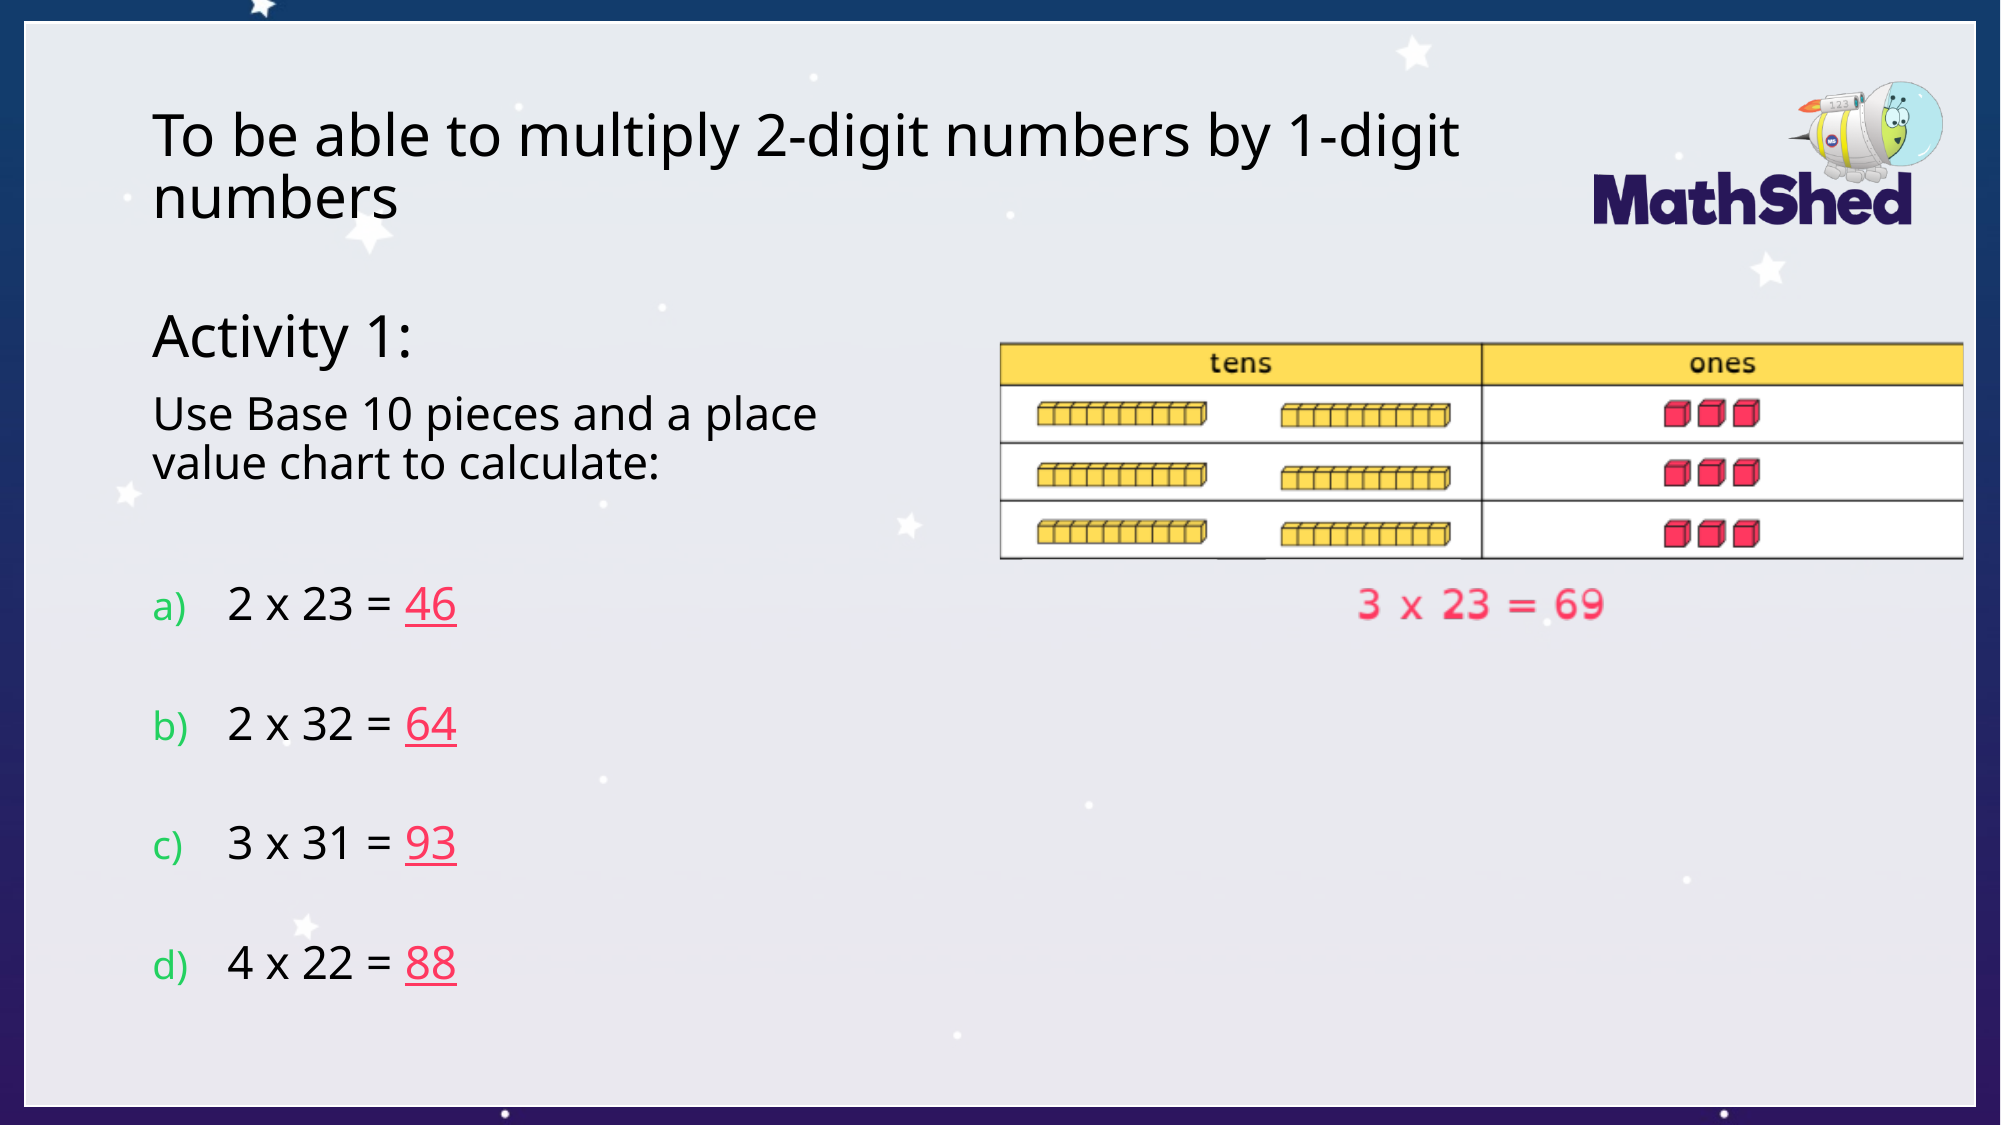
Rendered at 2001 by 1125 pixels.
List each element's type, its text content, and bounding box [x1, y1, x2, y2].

title To be able to multiply 2-digit numbers by 1-digit numbers [137, 59, 1578, 278]
list Activity 1: Use Base 10 pieces and a place value chart to calculate: 2 x 23 = 46 2 x 32 = 64 3 x 31 = 93 4 x 22 = 88 [137, 299, 931, 1014]
picture [0, 0, 2001, 1125]
